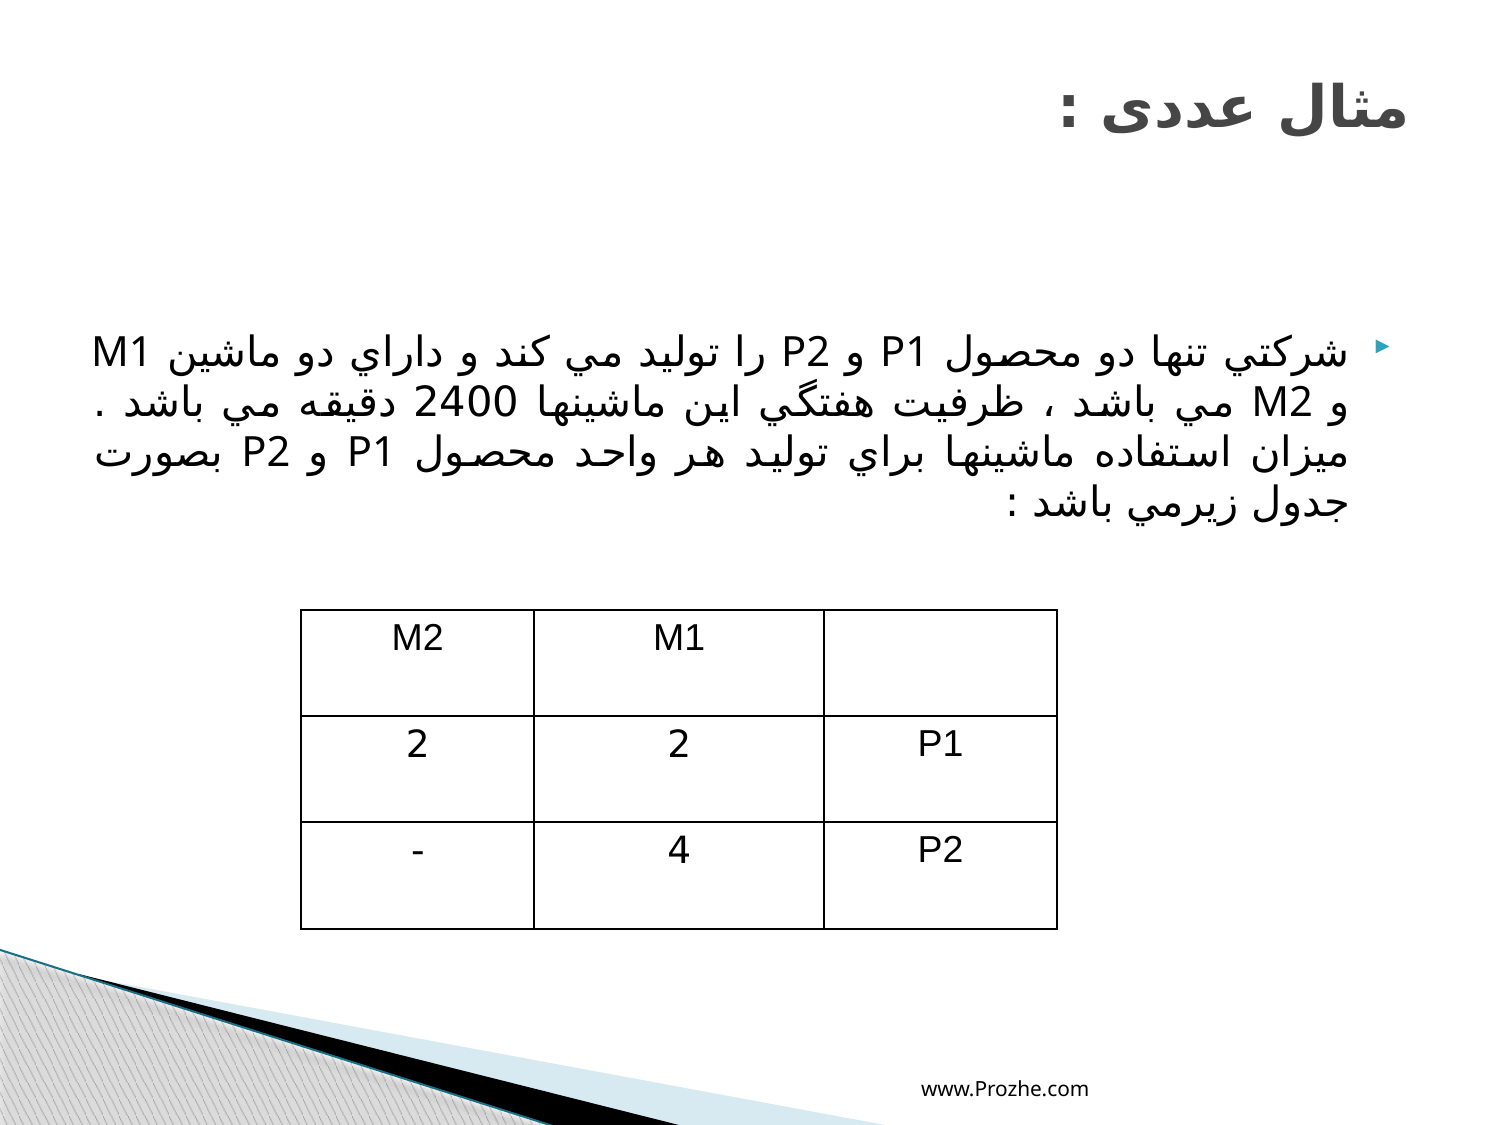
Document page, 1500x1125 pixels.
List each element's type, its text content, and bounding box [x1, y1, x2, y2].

table_cell 4 [535, 823, 823, 928]
table_cell P2 [825, 823, 1056, 928]
table_cell 2 [535, 717, 823, 821]
list شركتي تنها دو محصول P1 و P2 را توليد مي كند و داراي دو ماشين M1 و M2 مي باشد ، ظرفيت هفتگي اين ماشينها 2400 دقيقه مي باشد . ميزان استفاده ماشينها براي توليد هر واحد محصول P1 و P2 بصورت جدول زيرمي باشد : [75, 317, 1425, 610]
table_header [825, 611, 1056, 715]
table_cell 2 [302, 717, 533, 821]
table_cell - [302, 823, 533, 928]
table_header M1 [535, 611, 823, 715]
footer www.Prozhe.com [718, 1051, 1105, 1112]
table_cell P1 [825, 717, 1056, 821]
title مثال عددی : [75, 45, 1425, 233]
table_header M2 [302, 611, 533, 715]
